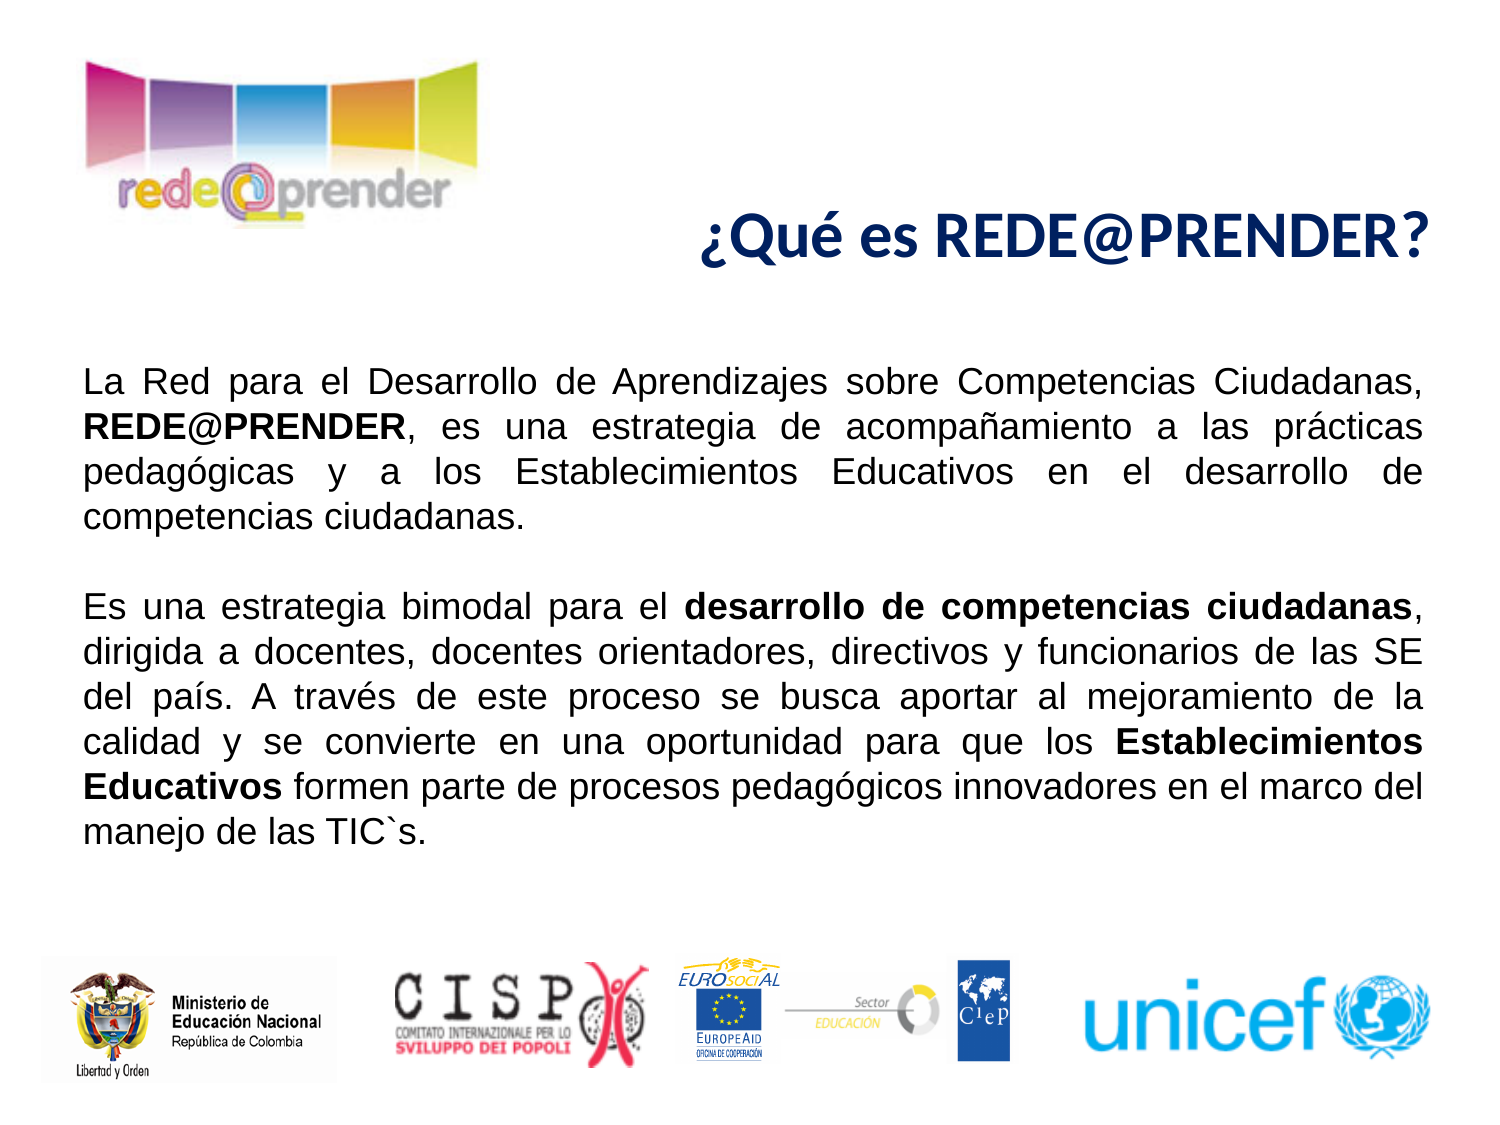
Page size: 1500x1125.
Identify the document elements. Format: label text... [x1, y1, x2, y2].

picture [41, 956, 337, 1083]
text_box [395, 952, 1022, 1068]
picture [76, 42, 491, 230]
picture [1080, 965, 1432, 1064]
text_box La Red para el Desarrollo de Aprendizajes sobre Competencias Ciudadanas, REDE@PRENDER, es una estrategia de acompañamiento a las prácticas pedagógicas y a los Establecimientos Educativos en el desarrollo de competencias ciudadanas. Es una estrategia bimodal para el desarrollo de competencias ciudadanas, dirigida a docentes, docentes orientadores, directivos y funcionarios de las SE del país. A través de este proceso se busca aportar al mejoramiento de la calidad y se convierte en una oportunidad para que los Establecimientos Educativos formen parte de procesos pedagógicos innovadores en el marco del manejo de las TIC`s. [68, 349, 1439, 950]
text_box ¿Qué es REDE@PRENDER? [171, 160, 1447, 301]
